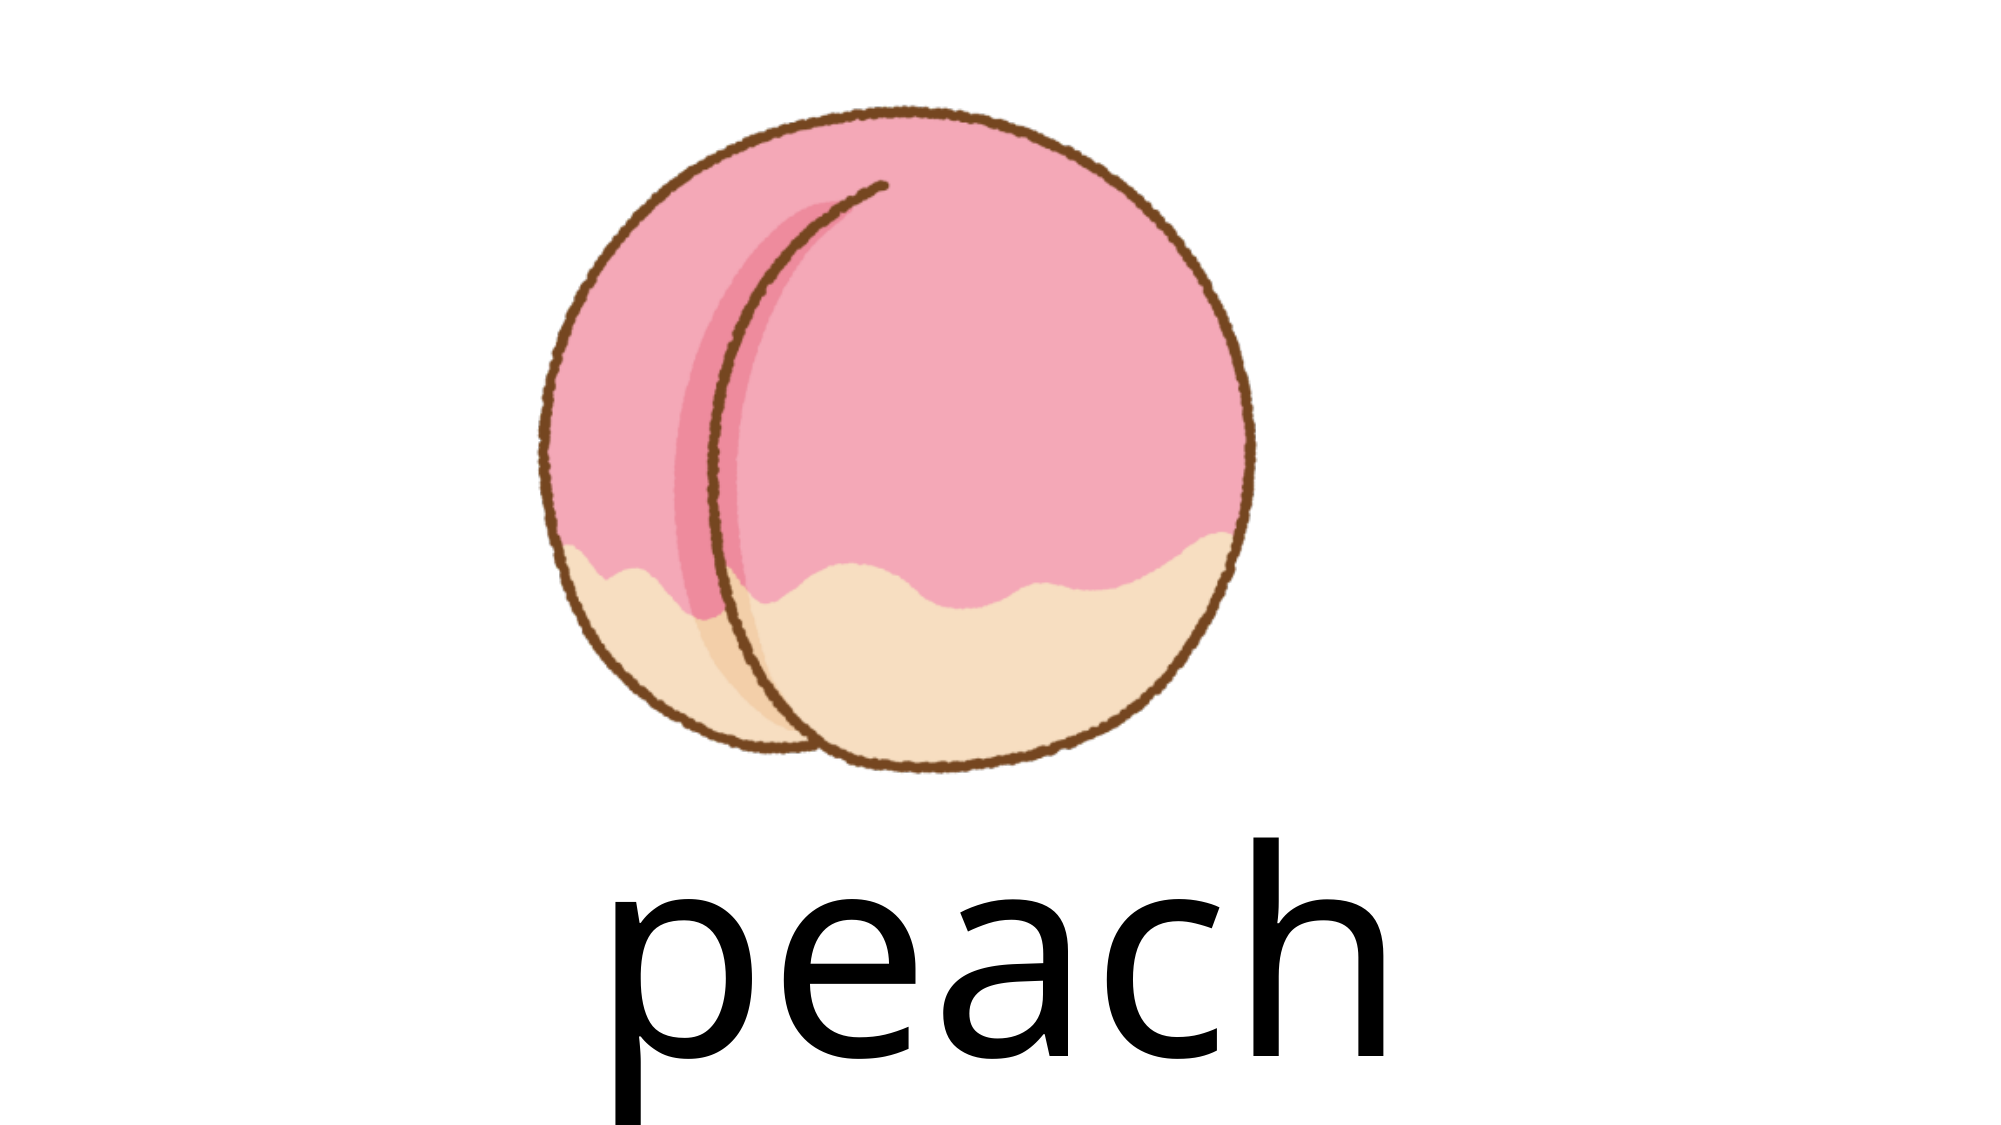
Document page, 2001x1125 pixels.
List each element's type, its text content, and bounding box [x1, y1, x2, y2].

text_box peach [576, 761, 1423, 1122]
picture [445, 0, 1350, 893]
